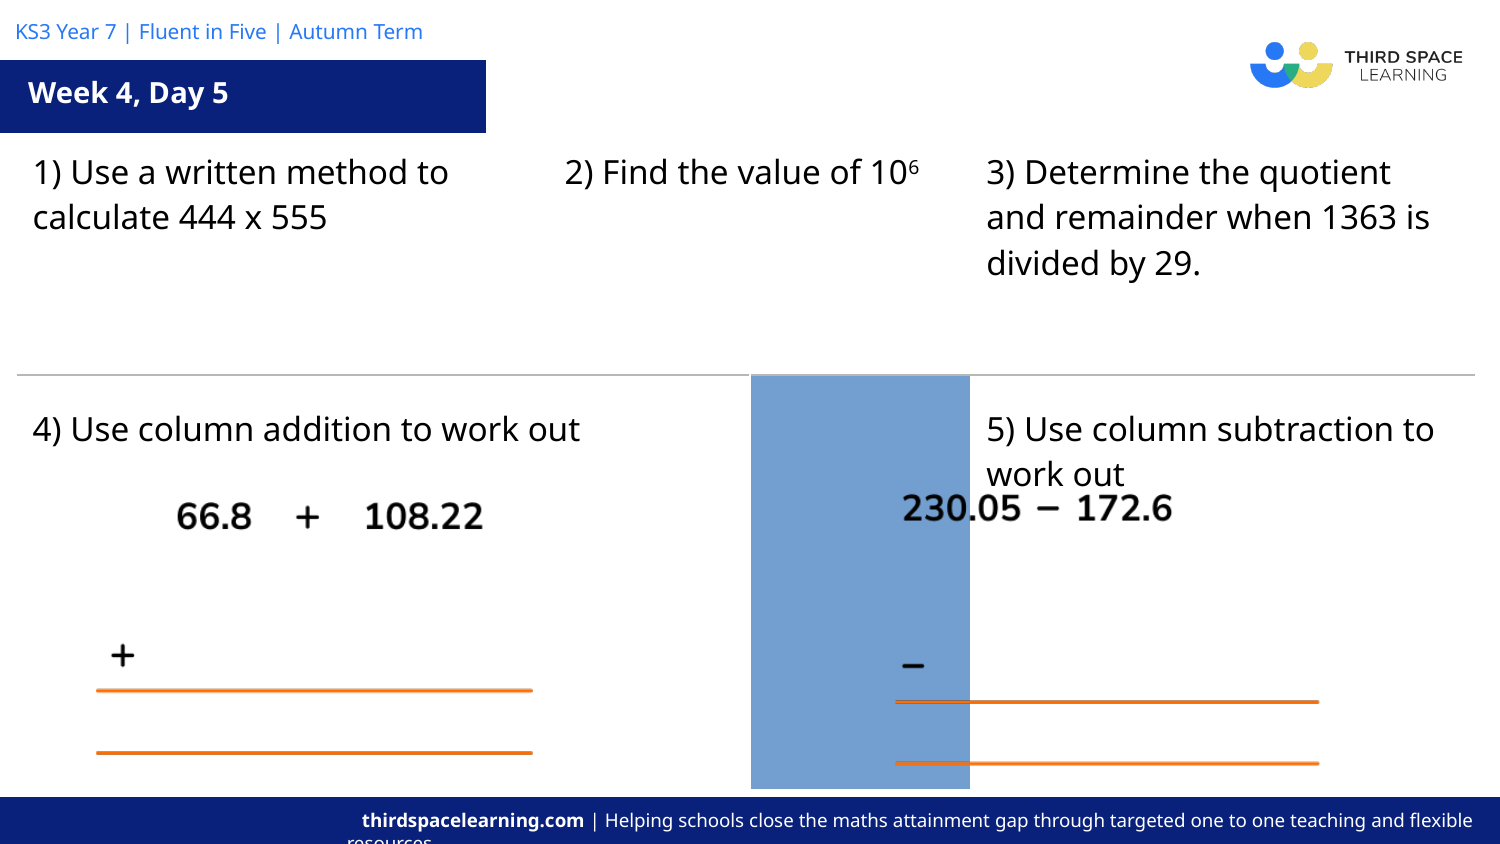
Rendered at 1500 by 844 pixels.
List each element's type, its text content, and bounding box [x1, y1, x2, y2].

table_cell 4) Use column addition to work out [19, 376, 749, 788]
table_header 2) Find the value of 106 [550, 142, 970, 374]
picture [895, 484, 1320, 767]
picture [1250, 33, 1465, 99]
table_header 1) Use a written method to calculate 444 x 555 [19, 142, 549, 374]
table_cell 5) Use column subtraction to work out [972, 376, 1474, 788]
picture [95, 492, 534, 756]
table_header 3) Determine the quotient and remainder when 1363 is divided by 29. [972, 142, 1474, 374]
text_box Week 4, Day 5 [13, 59, 383, 125]
